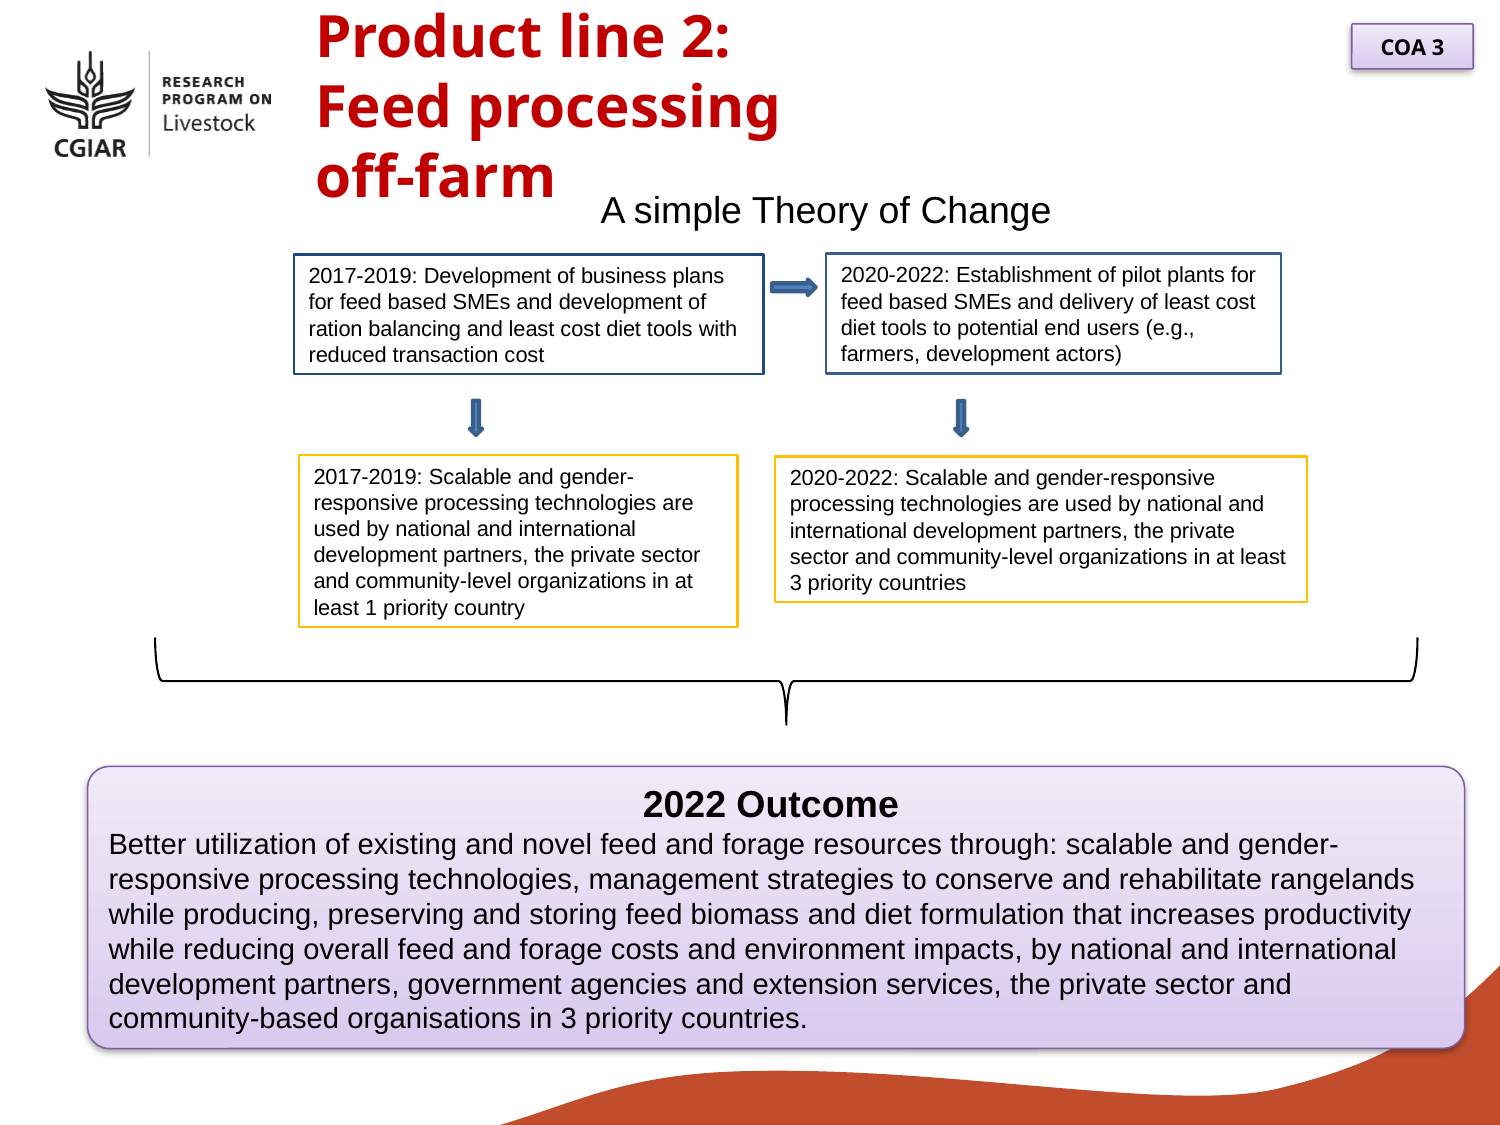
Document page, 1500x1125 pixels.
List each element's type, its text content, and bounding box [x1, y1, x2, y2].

list Product line 2: Feed processing off-farm [300, 33, 875, 175]
text_box A simple Theory of Change [501, 178, 1152, 247]
text_box [769, 277, 818, 298]
picture [45, 51, 271, 157]
text_box 2020-2022: Establishment of pilot plants for feed based SMEs and delivery of least cost diet tools to potential end users (e.g., farmers, development actors) [826, 253, 1282, 374]
text_box 2022 Outcome Better utilization of existing and novel feed and forage resources through: scalable and gender-responsive processing technologies, management strategies to conserve and rehabilitate rangelands while producing, preserving and storing feed biomass and diet formulation that increases productivity while reducing overall feed and forage costs and environment impacts, by national and international development partners, government agencies and extension services, the private sector and community-based organisations in 3 priority countries. [86, 765, 1466, 1050]
text_box [467, 398, 485, 438]
text_box 2020-2022: Scalable and gender-responsive processing technologies are used by national and international development partners, the private sector and community-level organizations in at least 3 priority countries [774, 456, 1308, 603]
text_box COA 3 [1350, 23, 1475, 70]
text_box 2017-2019: Development of business plans for feed based SMEs and development of ration balancing and least cost diet tools with reduced transaction cost [293, 254, 764, 374]
text_box [952, 398, 970, 438]
text_box [154, 637, 1419, 726]
text_box 2017-2019: Scalable and gender-responsive processing technologies are used by national and international development partners, the private sector and community-level organizations in at least 1 priority country [298, 454, 738, 627]
